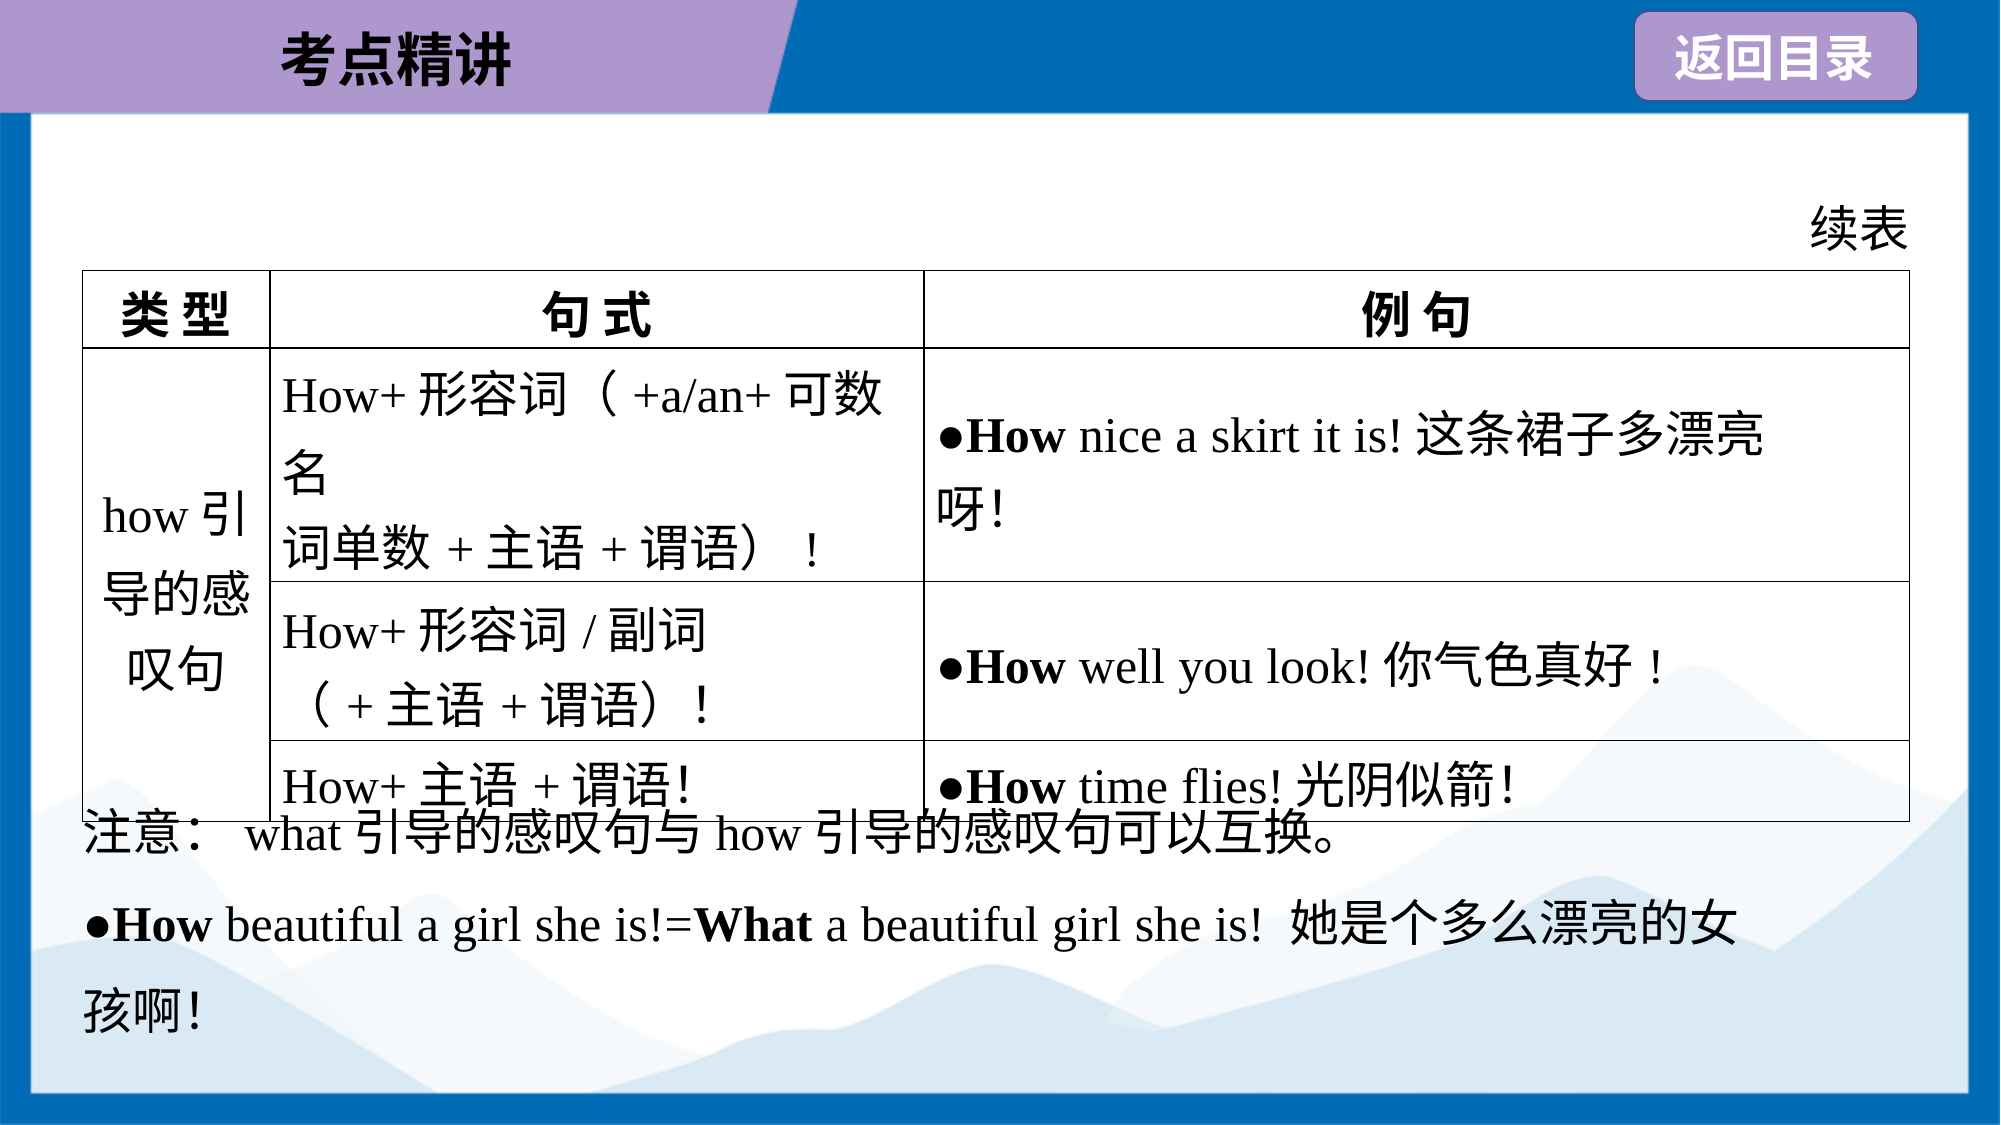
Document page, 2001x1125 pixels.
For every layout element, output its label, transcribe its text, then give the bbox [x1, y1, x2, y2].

table_header 例 句 [925, 271, 1909, 347]
text_box 续表 [1808, 169, 1910, 257]
table_header 类 型 [83, 271, 269, 347]
picture [0, 0, 2000, 1125]
table_cell ●How time flies!光阴似箭！ [925, 741, 1909, 768]
text_box 注意：what引导的感叹句与how引导的感叹句可以互换。 ●How beautiful a girl she is!=What a beautiful girl she is! 她是个多么漂亮的女 孩啊！ [82, 768, 1917, 1030]
table_cell ●How nice a skirt it is!这条裙子多漂亮 呀！ [925, 349, 1909, 581]
table_cell ●How well you look!你气色真好! [925, 582, 1909, 740]
table_cell How+形容词（+a/an+可数名 词单数+主语+谓语）! [271, 349, 923, 581]
table_cell How+主语+谓语！ [271, 741, 923, 768]
table_cell How+形容词/副词 （+主语+谓语）！ [271, 582, 923, 740]
table_header 句 式 [271, 271, 923, 347]
table_cell how引 导的感 叹句 [83, 349, 269, 768]
